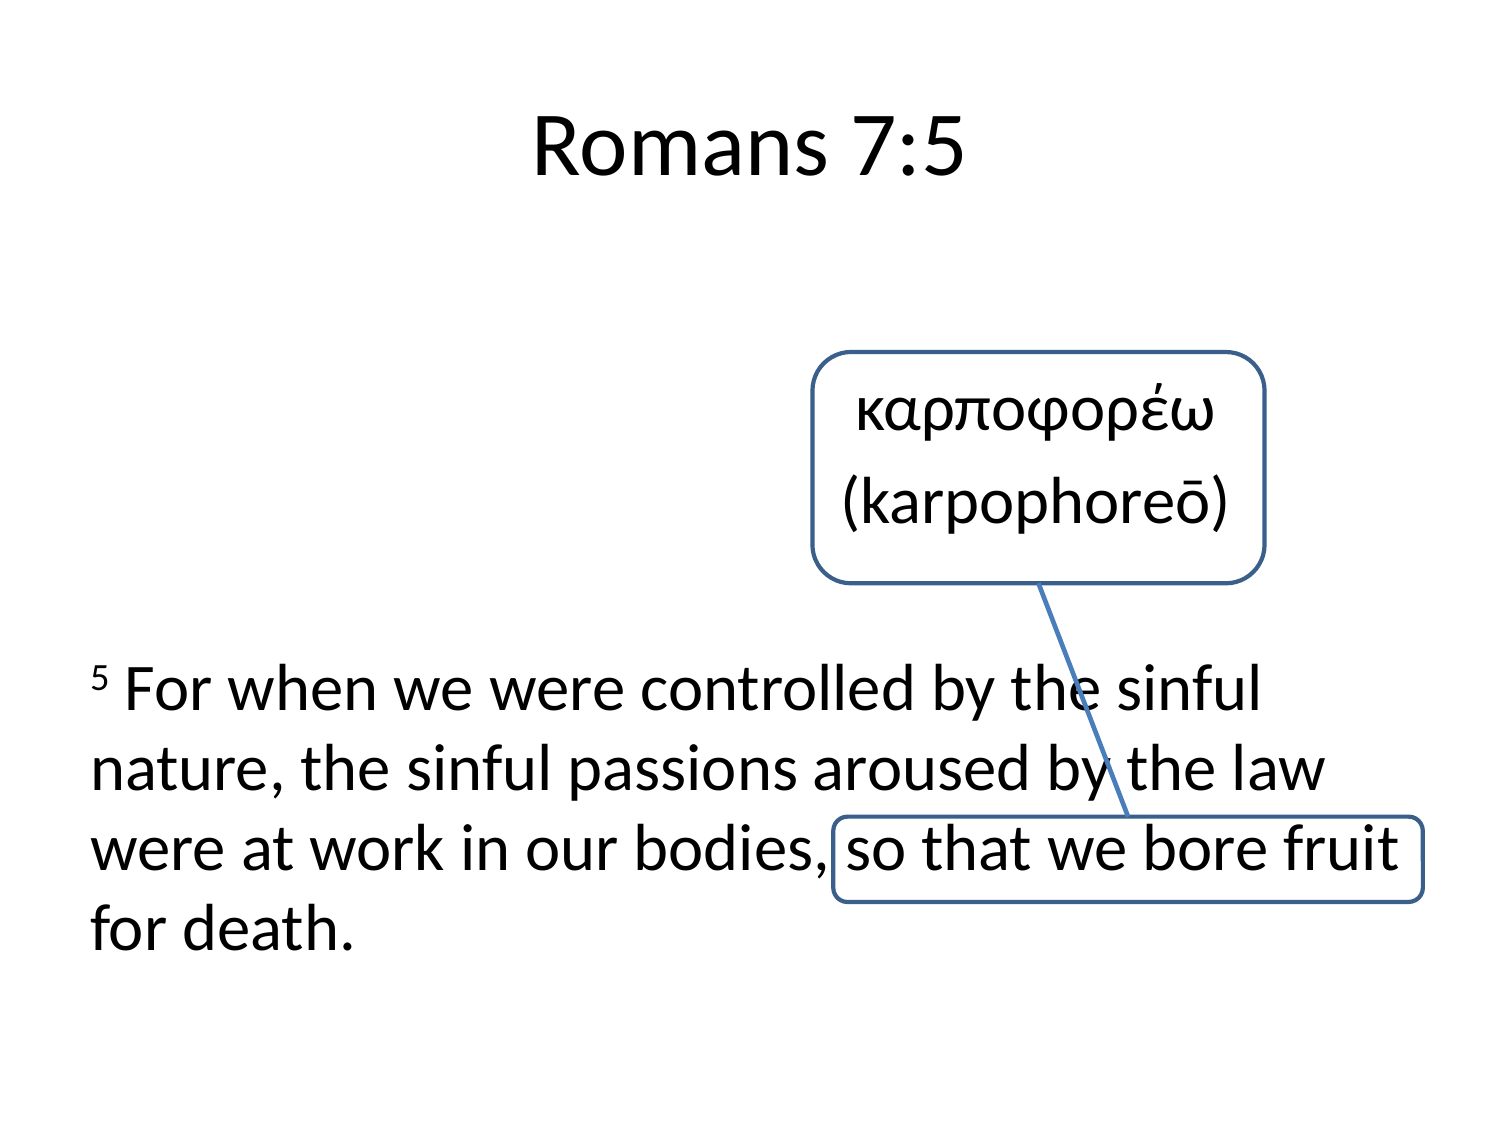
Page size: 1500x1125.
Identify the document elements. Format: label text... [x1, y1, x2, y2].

list καρποφορέω (karpophoreō) 5 For when we were controlled by the sinful nature, the sinful passions aroused by the law were at work in our bodies, so that we bore fruit for death. [75, 262, 1425, 1005]
title Romans 7:5 [75, 45, 1425, 233]
text_box [831, 814, 1425, 905]
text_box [1038, 583, 1129, 817]
text_box [810, 349, 1267, 586]
